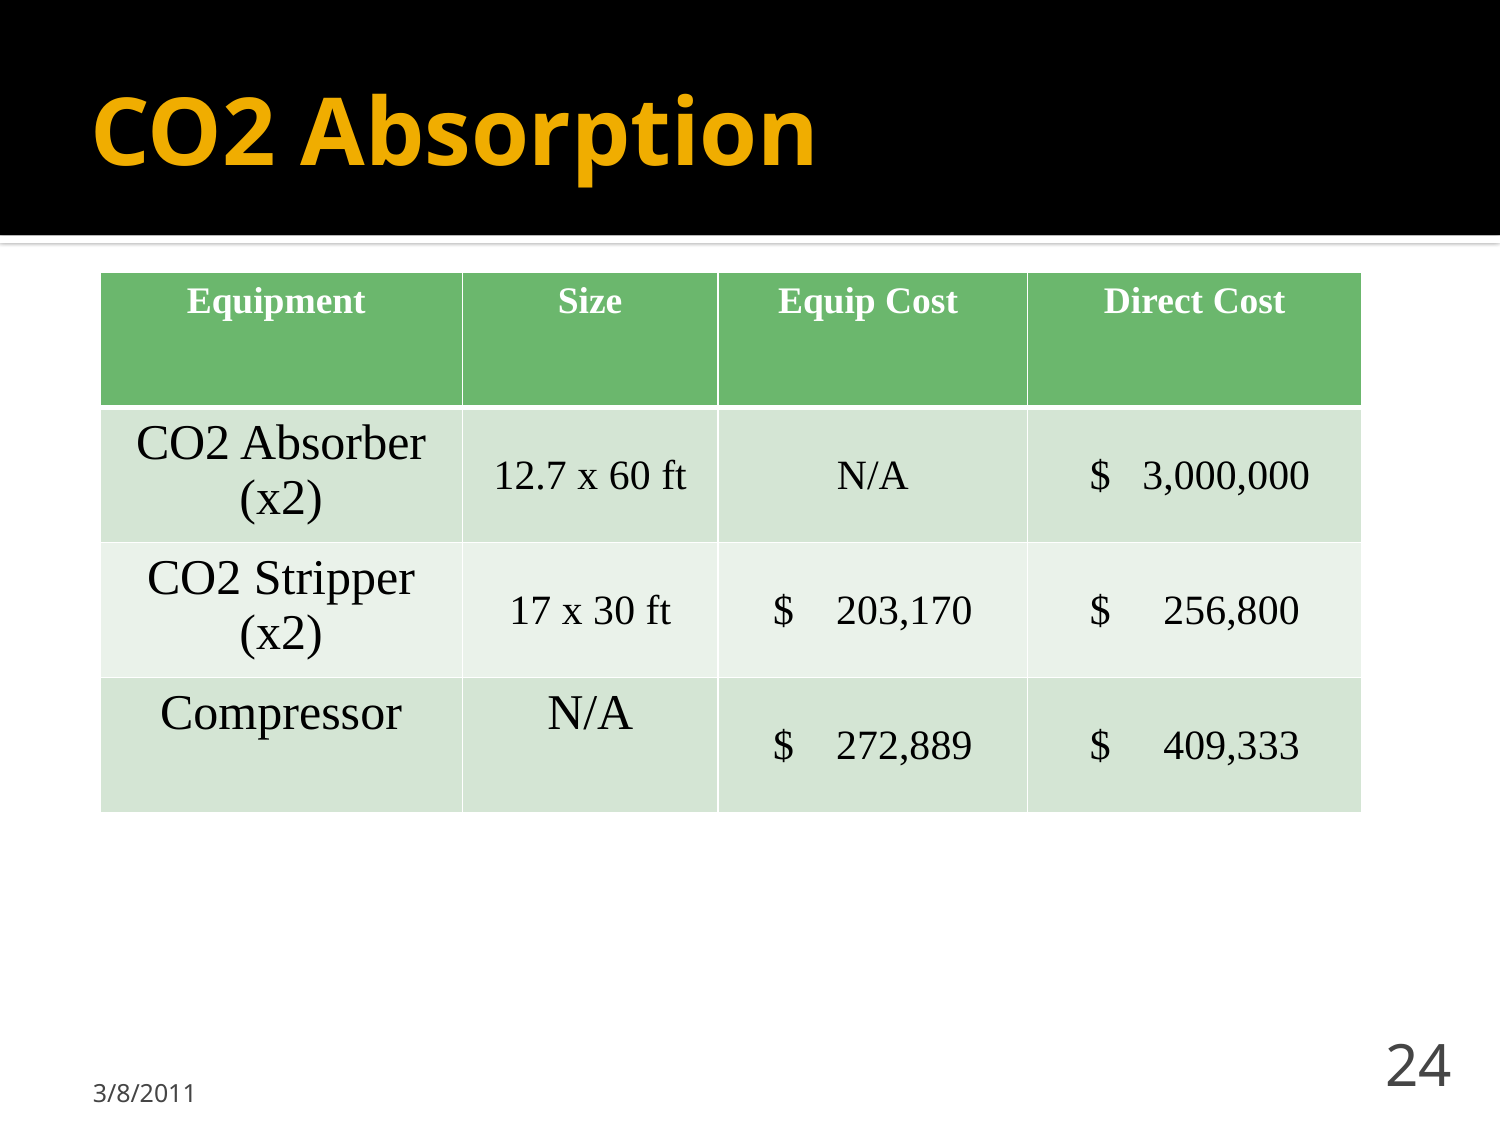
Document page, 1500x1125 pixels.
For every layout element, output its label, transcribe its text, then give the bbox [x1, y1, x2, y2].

table_header Equip Cost [719, 273, 1027, 405]
table_cell 17 x 30 ft [463, 543, 717, 677]
table_cell $ 203,170 [719, 543, 1027, 677]
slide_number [75, 1062, 425, 1108]
table_cell $ 272,889 [719, 678, 1027, 812]
table_cell N/A [463, 678, 717, 812]
table_cell 12.7 x 60 ft [463, 410, 717, 542]
table_cell CO2 Stripper (x2) [101, 543, 462, 677]
title CO2 Absorption [75, 25, 1425, 231]
table_cell $ 256,800 [1028, 543, 1361, 677]
table_cell N/A [719, 410, 1027, 542]
table_header Size [463, 273, 717, 405]
table_cell CO2 Absorber (x2) [101, 410, 462, 542]
table_cell Compressor [101, 678, 462, 812]
table_cell $ 409,333 [1028, 678, 1361, 812]
table_cell $ 3,000,000 [1028, 410, 1361, 542]
slide_number 24 [1345, 1062, 1467, 1108]
table_header Direct Cost [1028, 273, 1361, 405]
table_header Equipment [101, 273, 462, 405]
